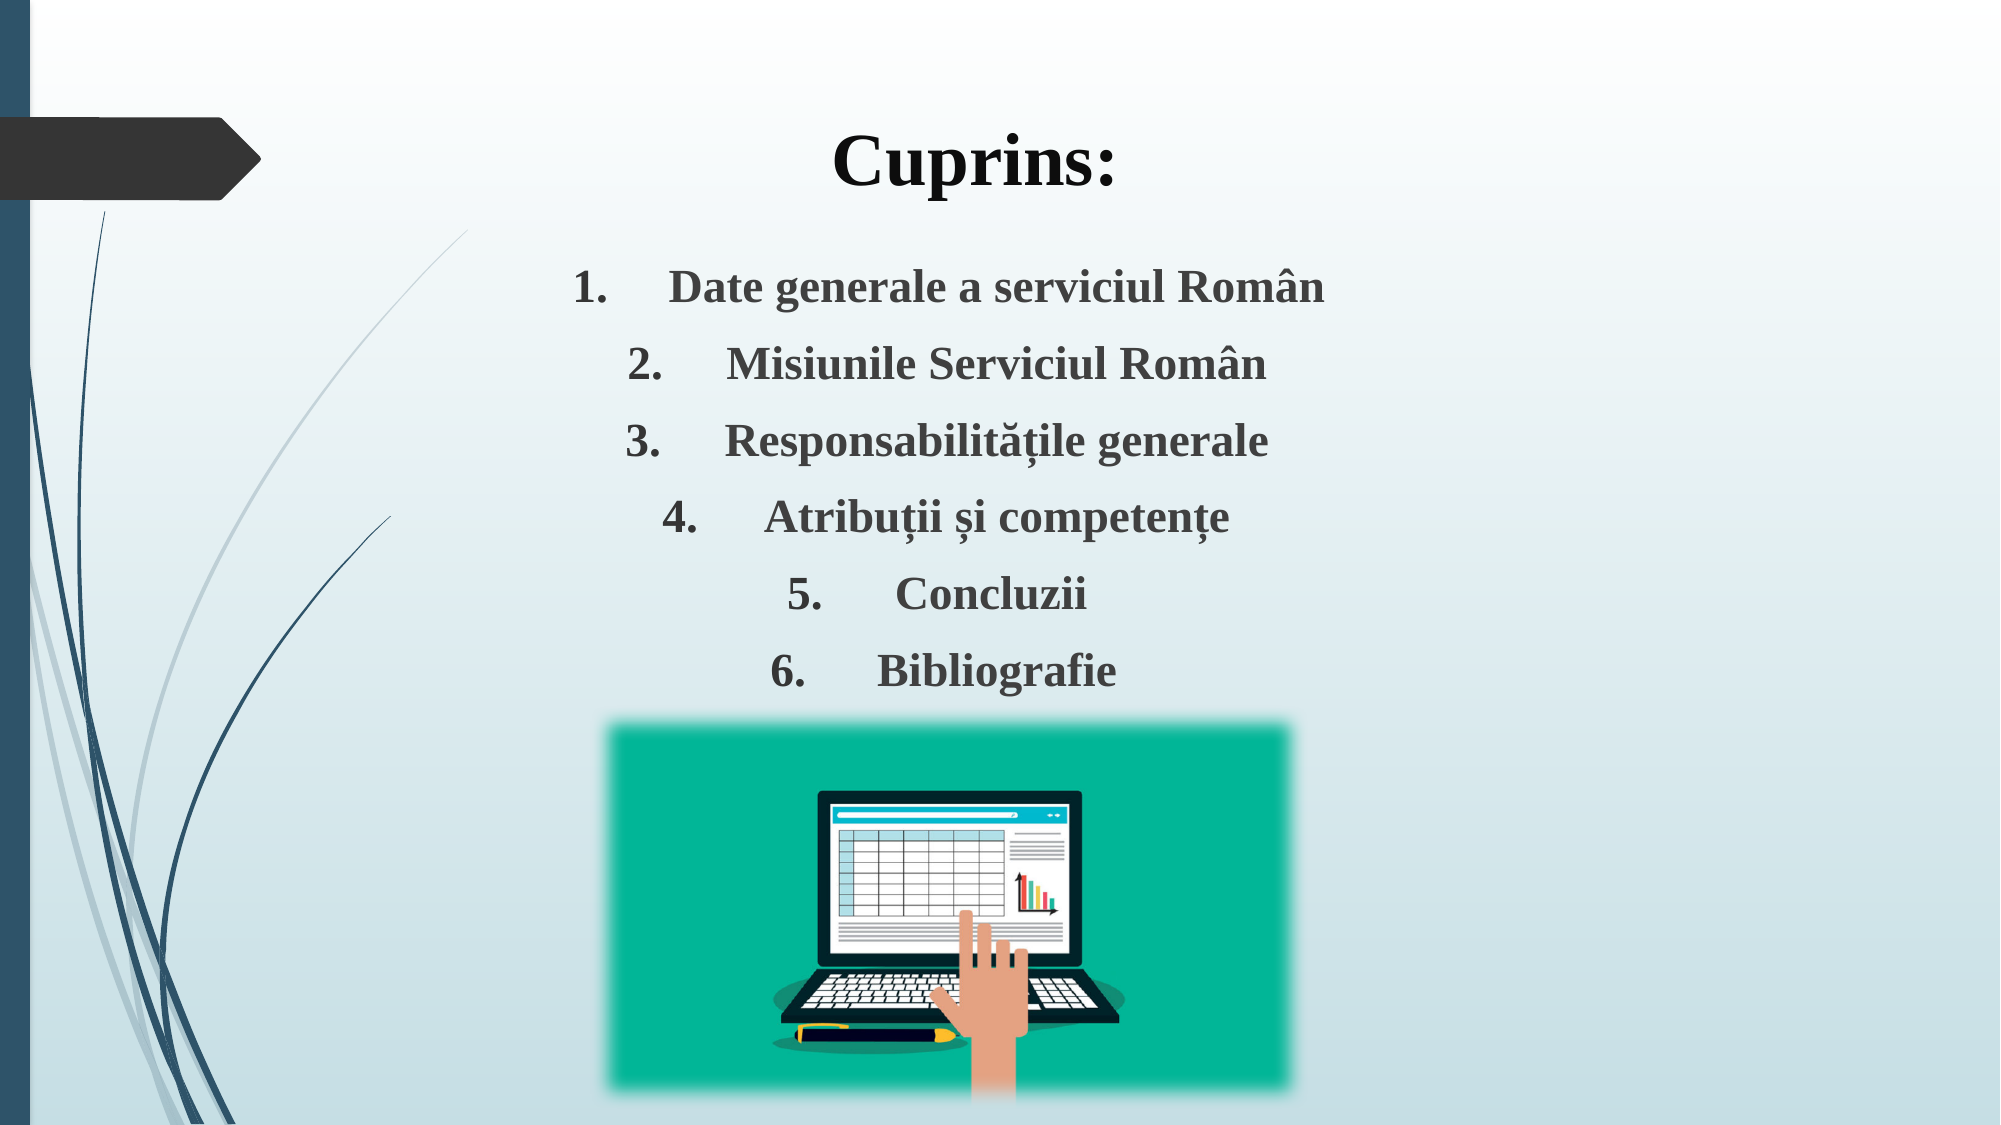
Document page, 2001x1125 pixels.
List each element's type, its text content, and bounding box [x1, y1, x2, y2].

picture [590, 705, 1308, 1109]
list Date generale a serviciul Român Misiunile Serviciul Român Responsabilitățile generale Atribuții și competențe Concluzii Bibliografie [152, 247, 1771, 706]
title Cuprins: [194, 102, 1758, 247]
